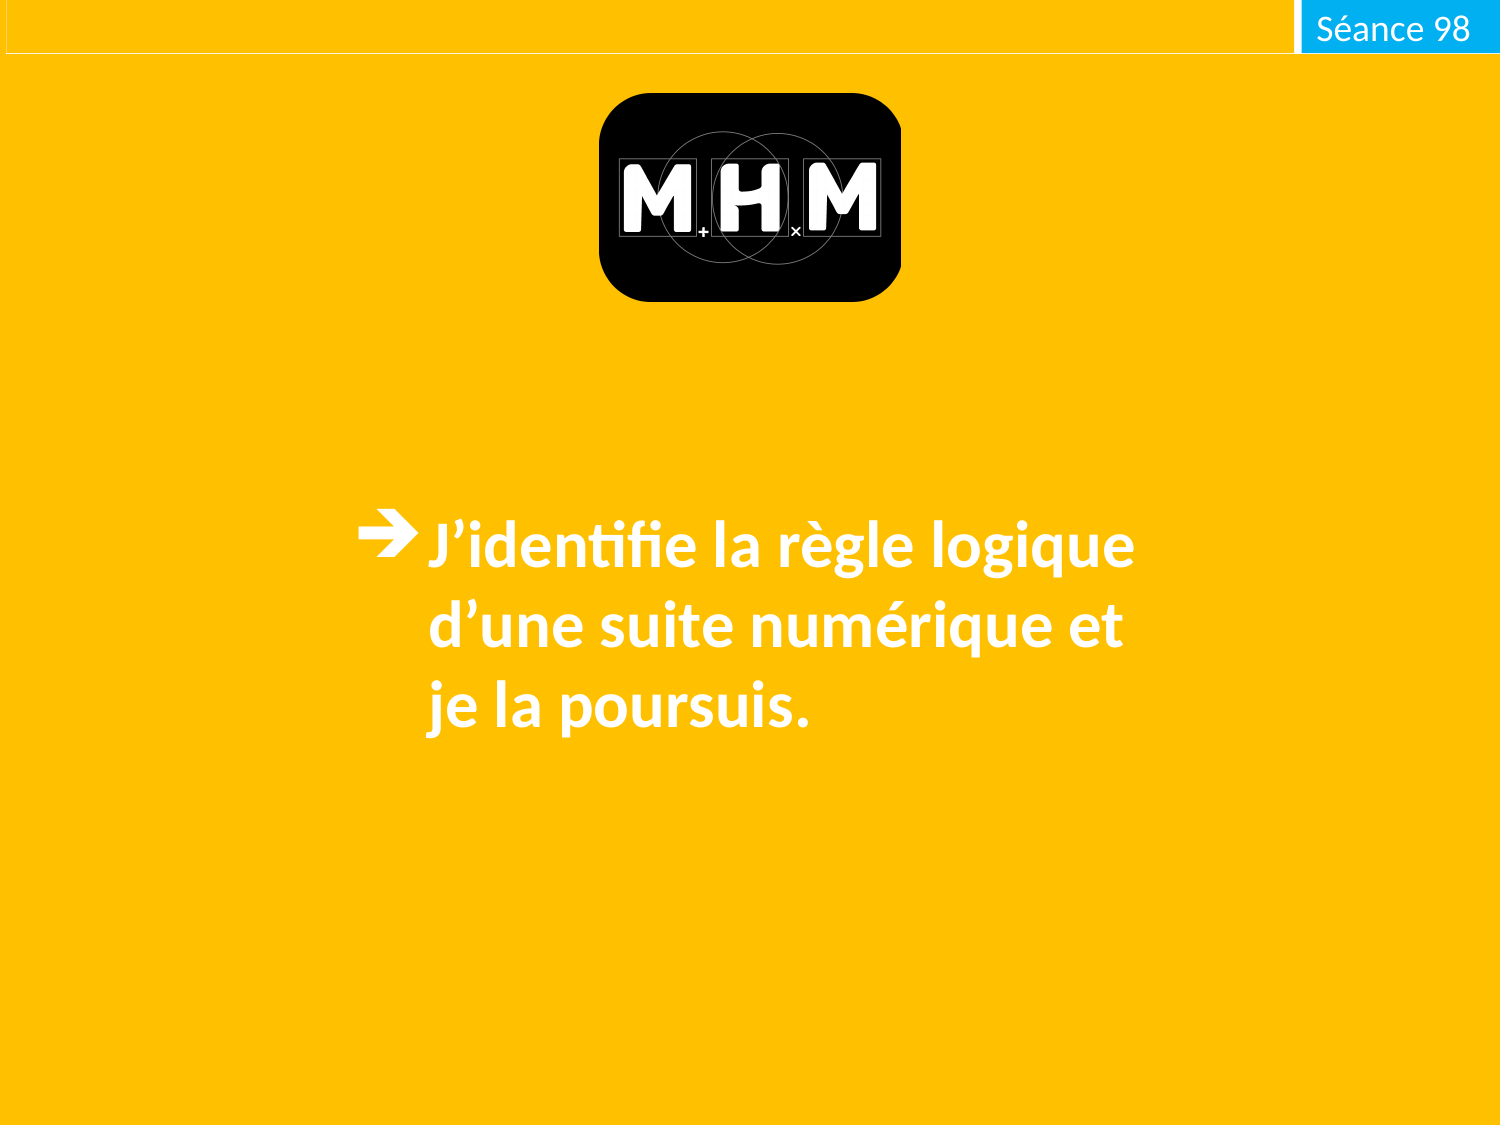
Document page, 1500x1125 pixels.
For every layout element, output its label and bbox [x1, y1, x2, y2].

text_box [0, 54, 1500, 1125]
